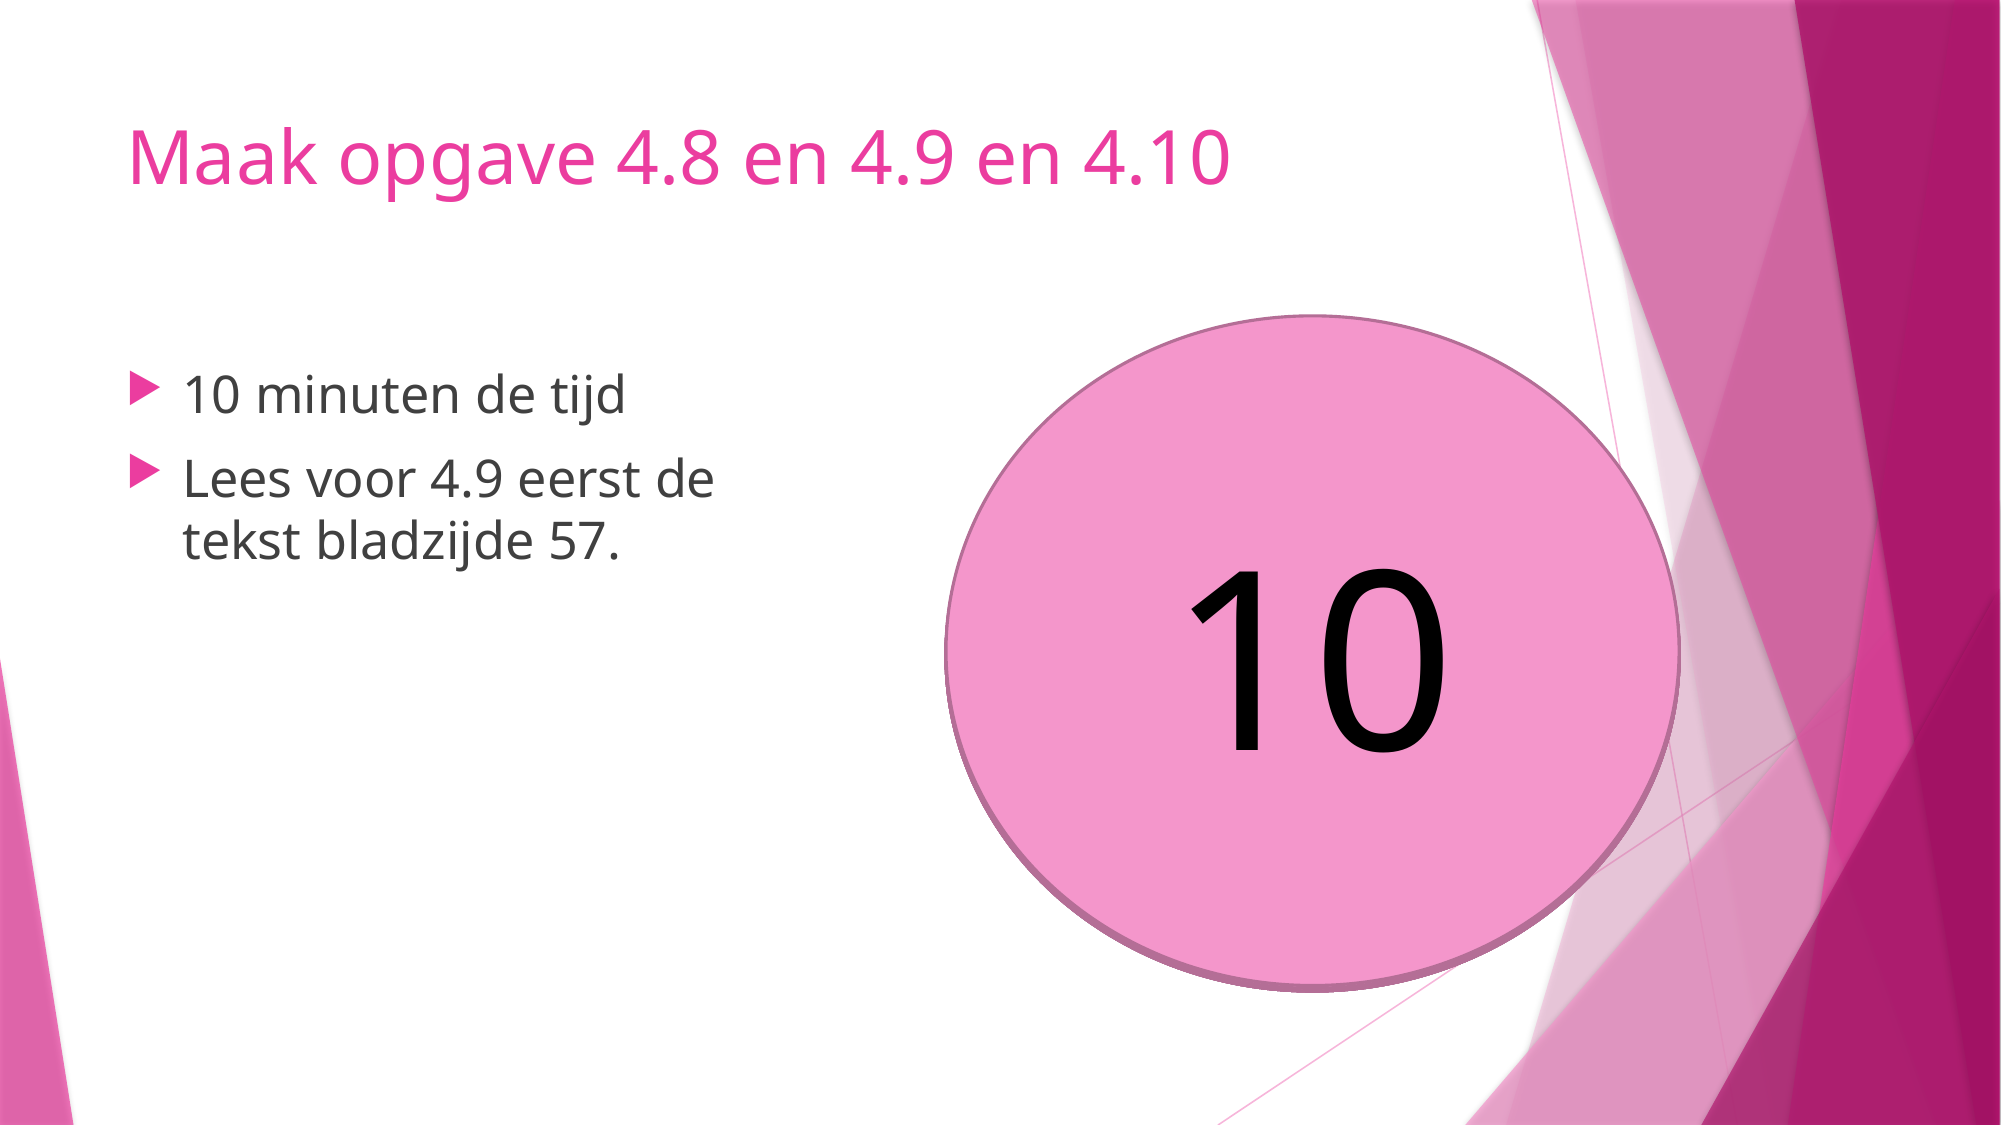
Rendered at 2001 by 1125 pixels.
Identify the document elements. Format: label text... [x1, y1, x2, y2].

text_box 7 [961, 748, 1667, 993]
title Maak opgave 4.8 en 4.9 en 4.10 [111, 101, 1522, 319]
text_box 10 [944, 314, 1681, 988]
list 10 minuten de tijd Lees voor 4.9 eerst de tekst bladzijde 57. [111, 354, 774, 992]
text_box 9 [958, 742, 1668, 990]
